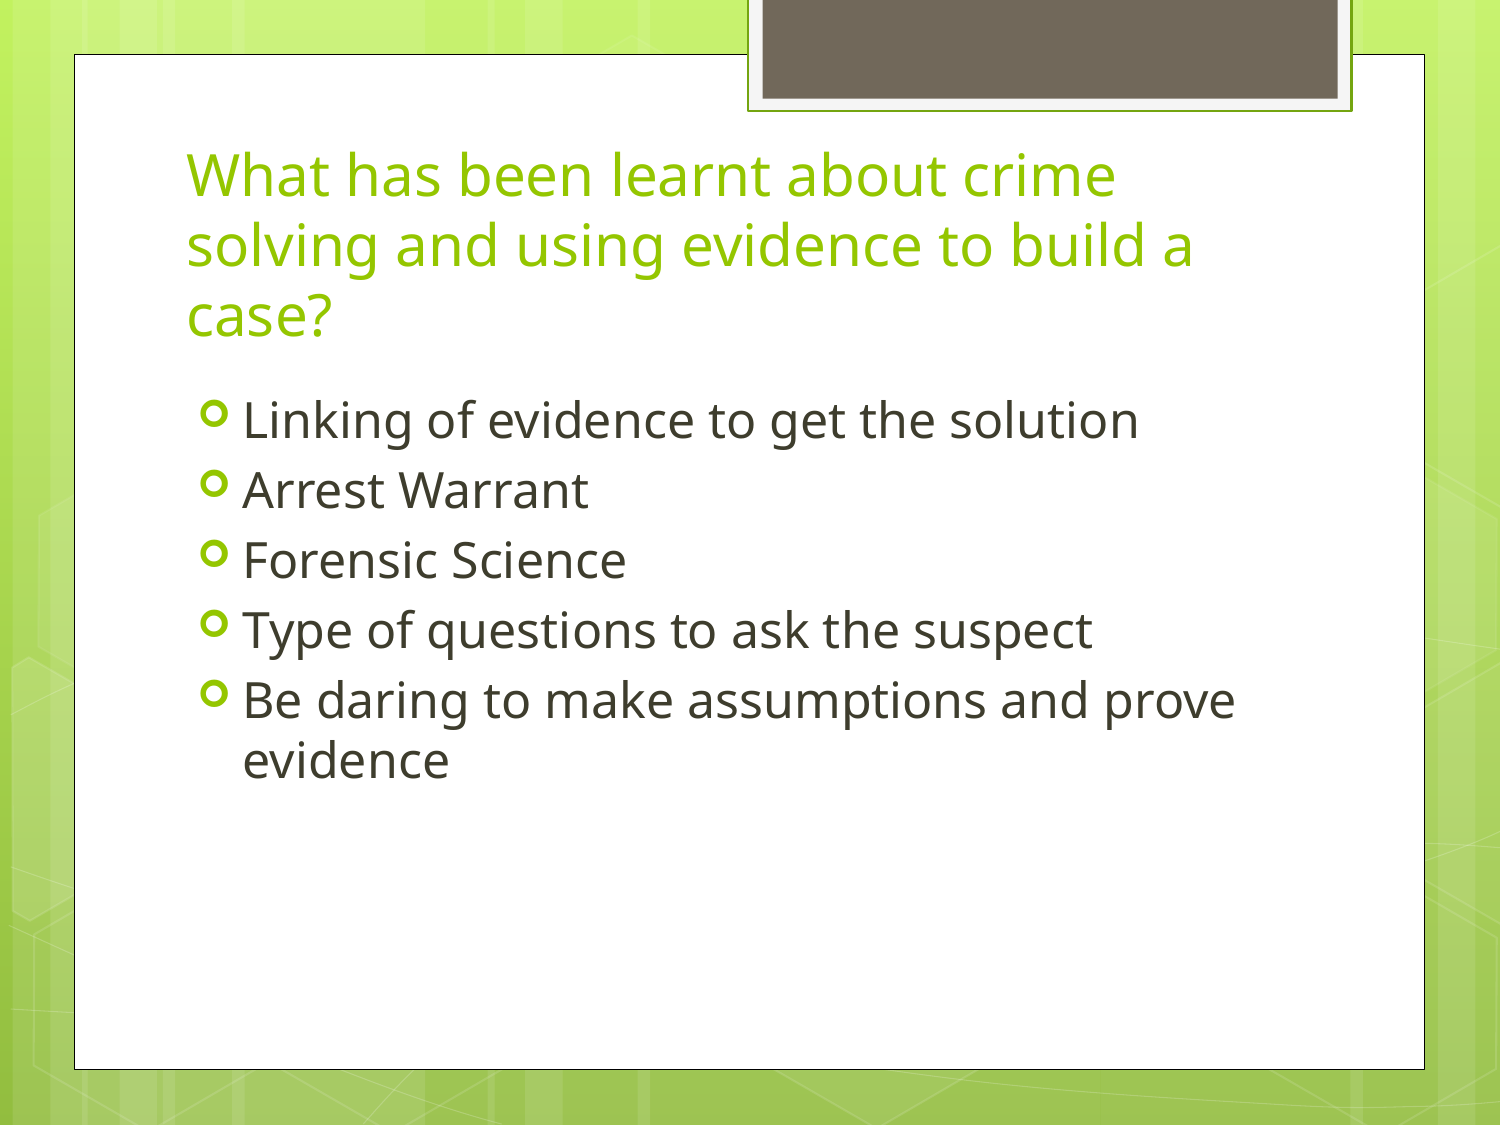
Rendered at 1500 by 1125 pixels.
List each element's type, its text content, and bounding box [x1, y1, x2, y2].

title What has been learnt about crime solving and using evidence to build a case? [171, 113, 1324, 356]
list Linking of evidence to get the solution Arrest Warrant Forensic Science Type of questions to ask the suspect Be daring to make assumptions and prove evidence [171, 381, 1283, 957]
